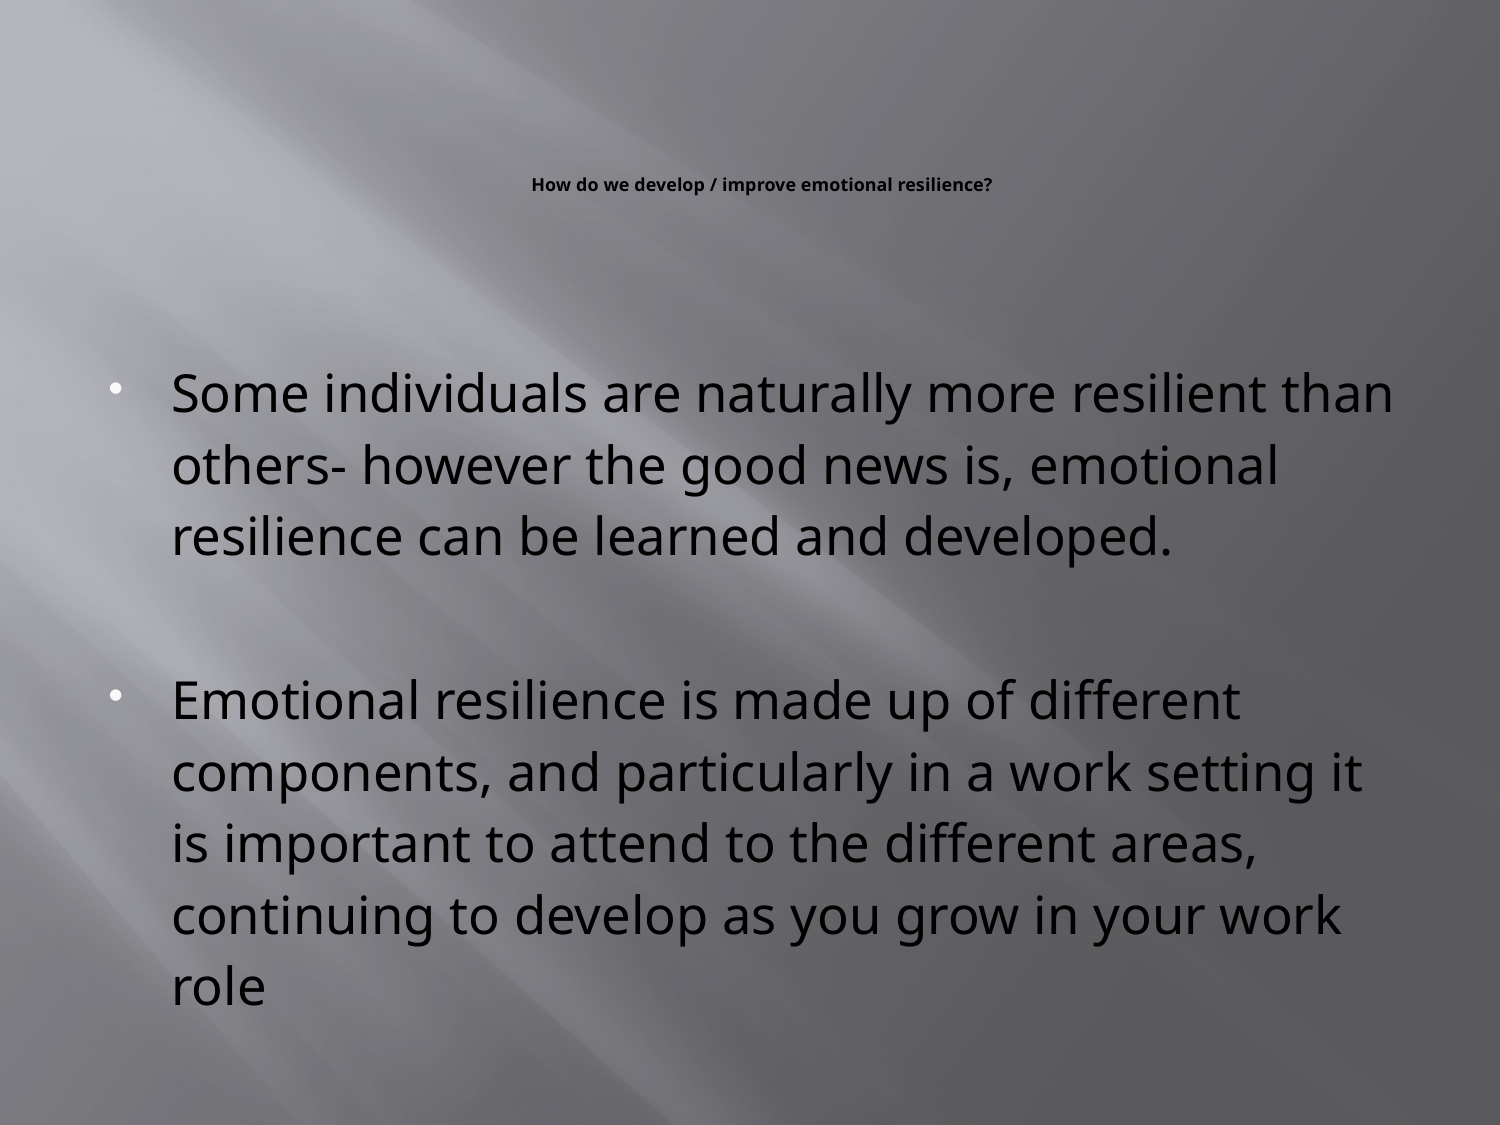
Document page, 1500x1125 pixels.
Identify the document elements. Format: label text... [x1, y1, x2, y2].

title How do we develop / improve emotional resilience? [64, 90, 1465, 303]
list Some individuals are naturally more resilient than others- however the good news is, emotional resilience can be learned and developed. Emotional resilience is made up of different components, and particularly in a work setting it is important to attend to the different areas, continuing to develop as you grow in your work role [74, 266, 1426, 1036]
